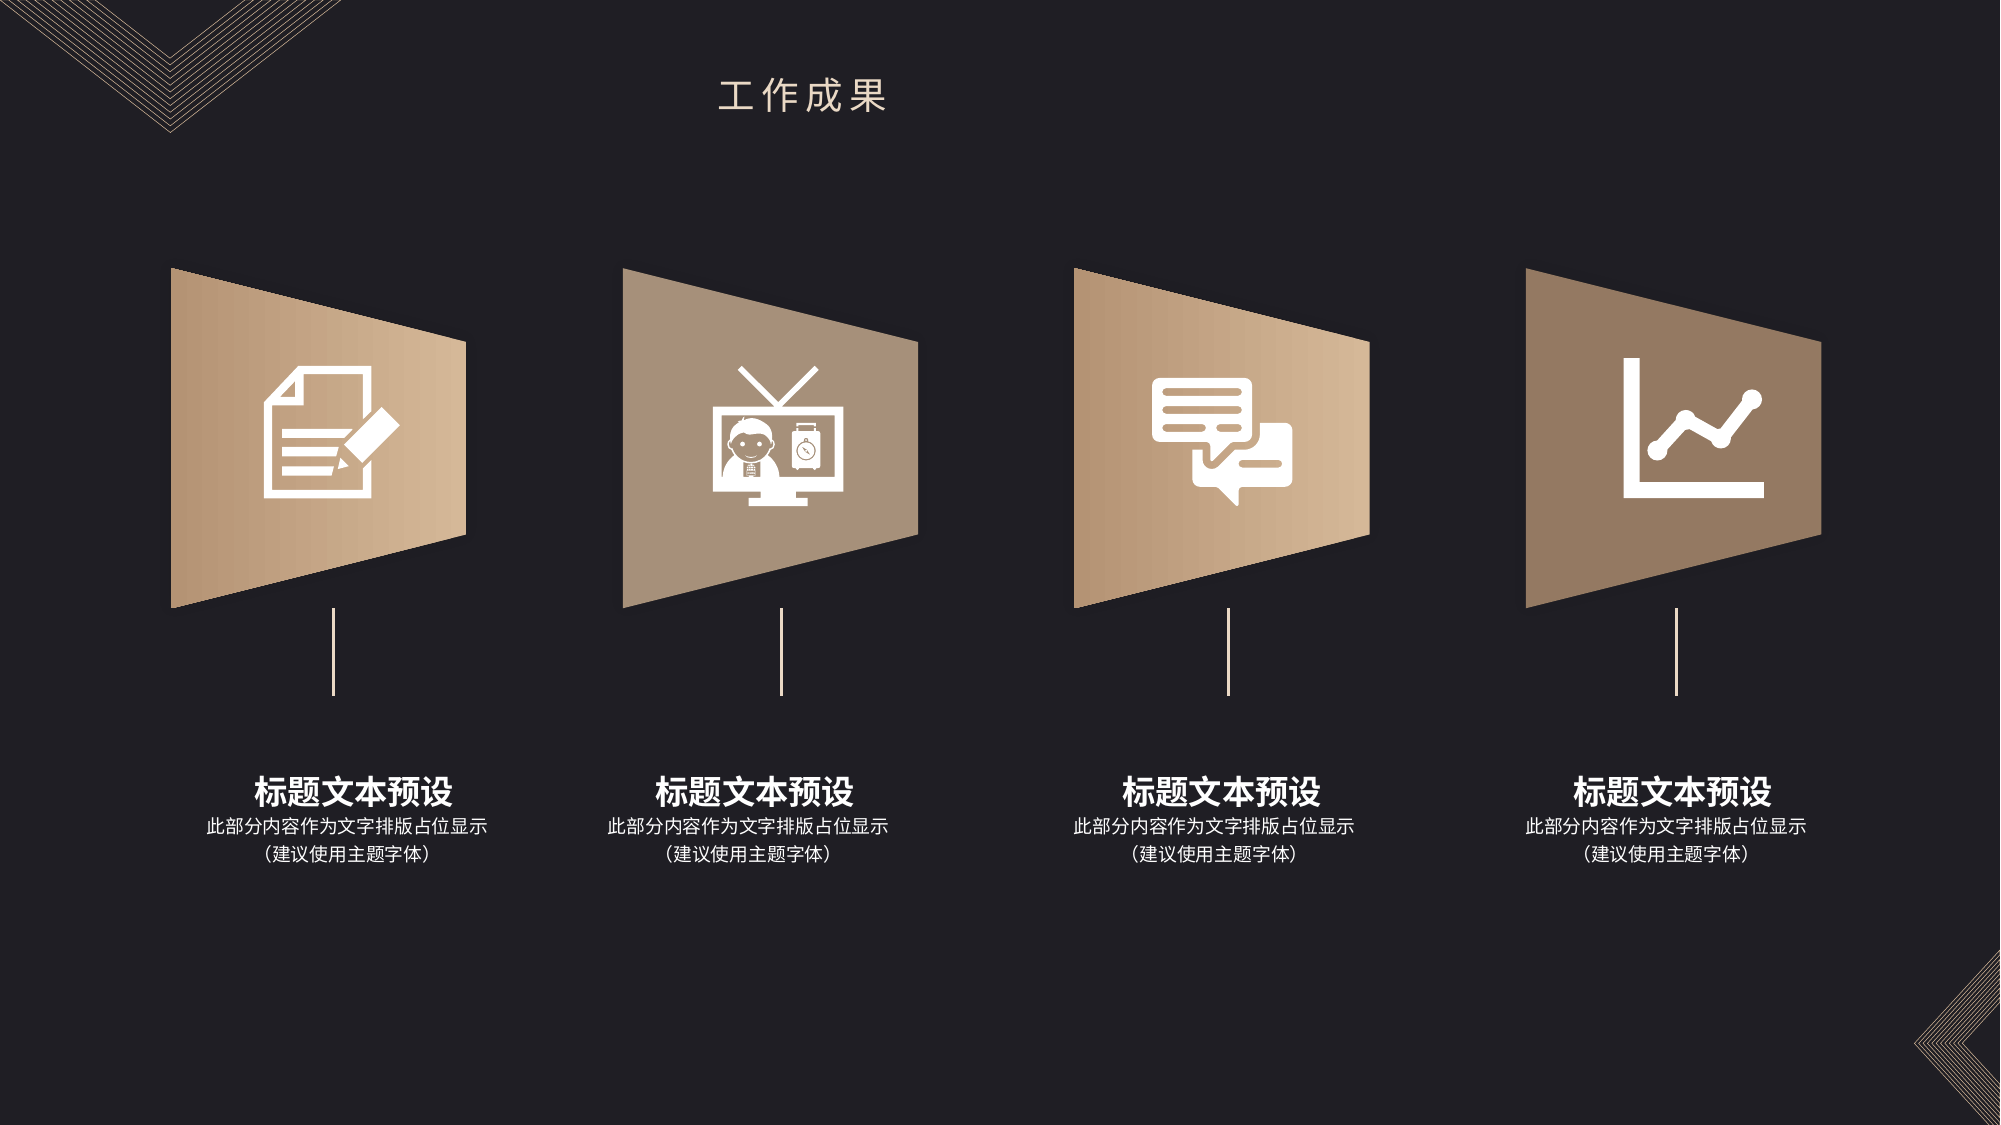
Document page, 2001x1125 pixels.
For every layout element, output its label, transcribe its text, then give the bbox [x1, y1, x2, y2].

text_box [343, 407, 400, 463]
text_box [170, 266, 468, 610]
text_box [621, 266, 920, 610]
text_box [192, 741, 518, 859]
text_box [1152, 377, 1253, 462]
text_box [1059, 741, 1385, 859]
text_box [593, 741, 919, 859]
text_box [1524, 266, 1823, 610]
text_box [0, 0, 343, 134]
text_box [263, 365, 372, 499]
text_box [1511, 741, 1836, 859]
text_box [1192, 422, 1293, 506]
text_box [1073, 266, 1371, 610]
text_box 工作成果 [703, 64, 1267, 125]
text_box [1912, 948, 2000, 1125]
text_box [712, 365, 844, 507]
text_box [1623, 358, 1764, 499]
